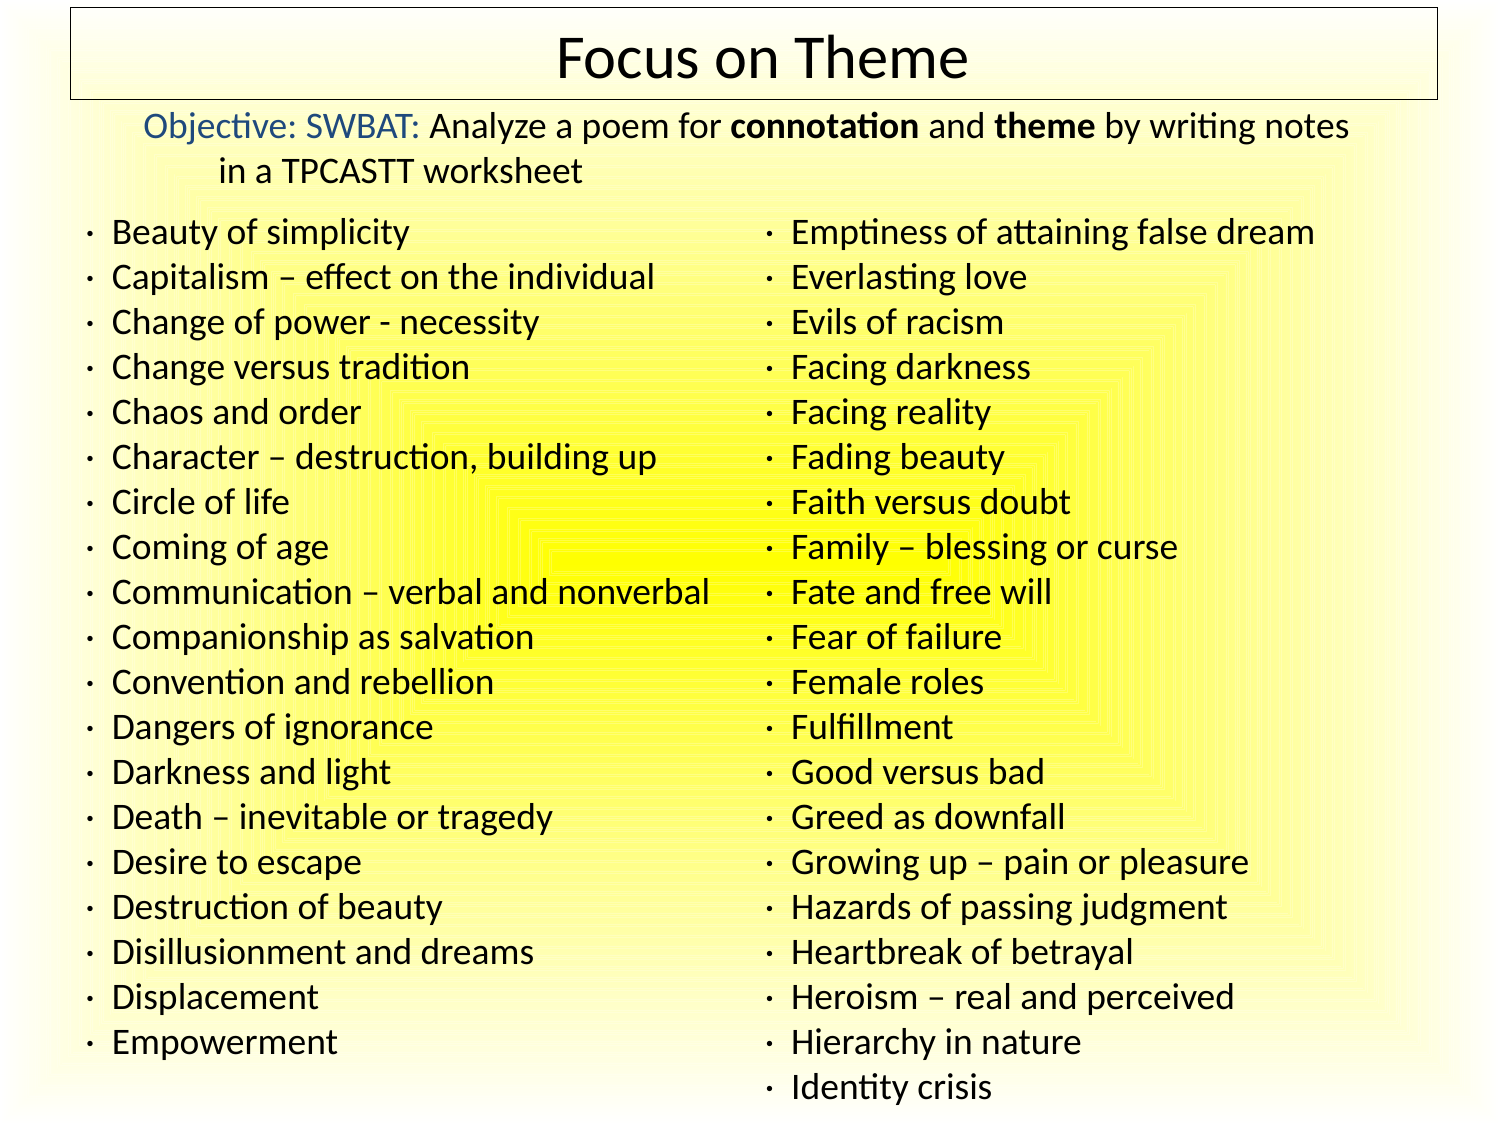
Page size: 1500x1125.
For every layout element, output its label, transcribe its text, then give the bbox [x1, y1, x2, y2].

text_box · Emptiness of attaining false dream · Everlasting love · Evils of racism · Facing darkness · Facing reality · Fading beauty · Faith versus doubt · Family – blessing or curse · Fate and free will · Fear of failure · Female roles · Fulfillment · Good versus bad · Greed as downfall · Growing up – pain or pleasure · Hazards of passing judgment · Heartbreak of betrayal · Heroism – real and perceived · Hierarchy in nature · Identity crisis [749, 199, 1500, 1115]
text_box Objective: SWBAT: Analyze a poem for connotation and theme by writing notes in a TPCASTT worksheet [24, 93, 1367, 199]
text_box · Beauty of simplicity · Capitalism – effect on the individual · Change of power - necessity · Change versus tradition · Chaos and order · Character – destruction, building up · Circle of life · Coming of age · Communication – verbal and nonverbal · Companionship as salvation · Convention and rebellion · Dangers of ignorance · Darkness and light · Death – inevitable or tragedy · Desire to escape · Destruction of beauty · Disillusionment and dreams · Displacement · Empowerment [70, 199, 749, 1070]
title Focus on Theme [70, 7, 1438, 100]
